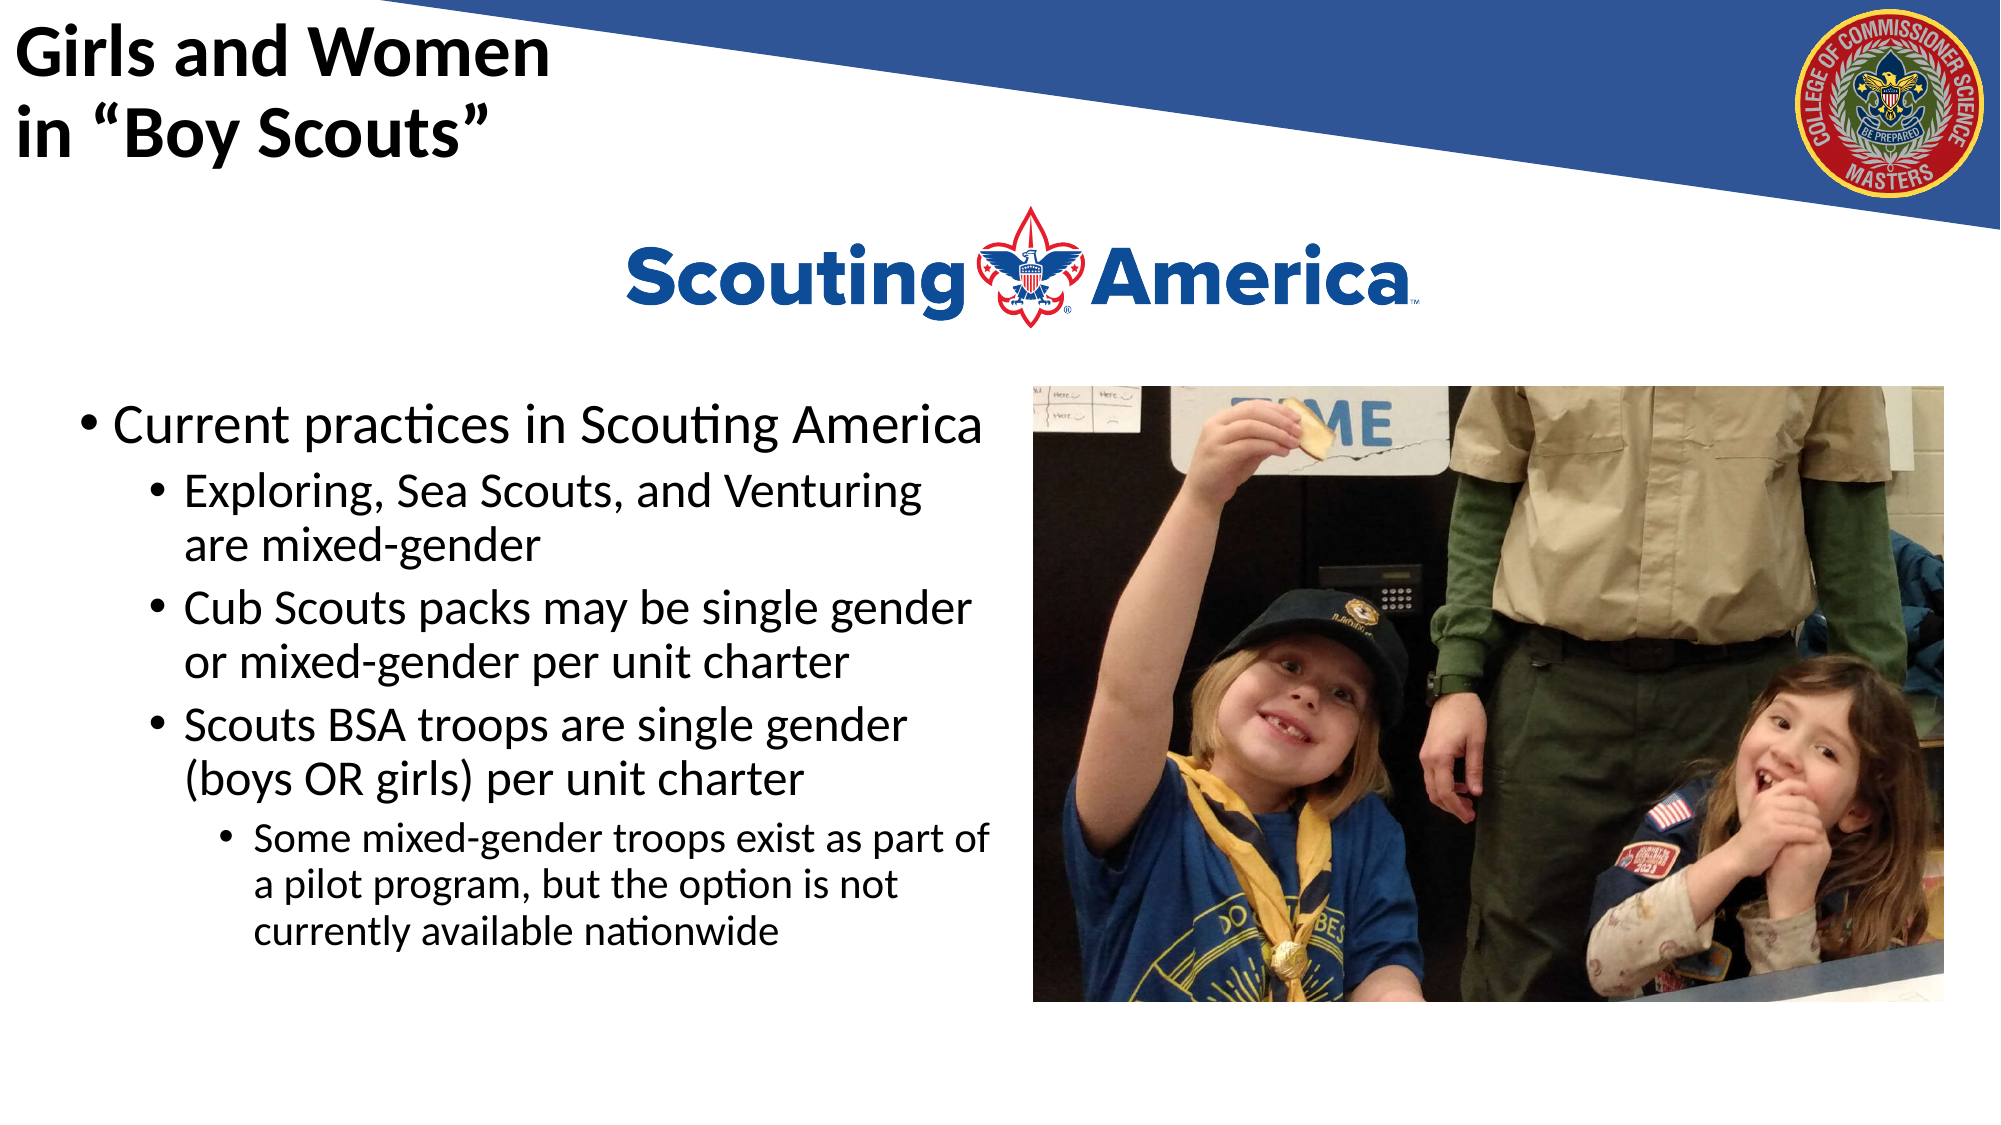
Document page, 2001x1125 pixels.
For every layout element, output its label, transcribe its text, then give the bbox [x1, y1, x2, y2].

picture [578, 176, 1449, 359]
picture [1795, 9, 1984, 198]
title Girls and Women in “Boy Scouts” [0, 37, 943, 149]
list Current practices in Scouting America Exploring, Sea Scouts, and Venturing are mixed-gender Cub Scouts packs may be single gender or mixed-gender per unit charter Scouts BSA troops are single gender (boys OR girls) per unit charter Some mixed-gender troops exist as part of a pilot program, but the option is not currently available nationwide [64, 386, 1014, 1074]
picture [1033, 386, 1944, 1002]
